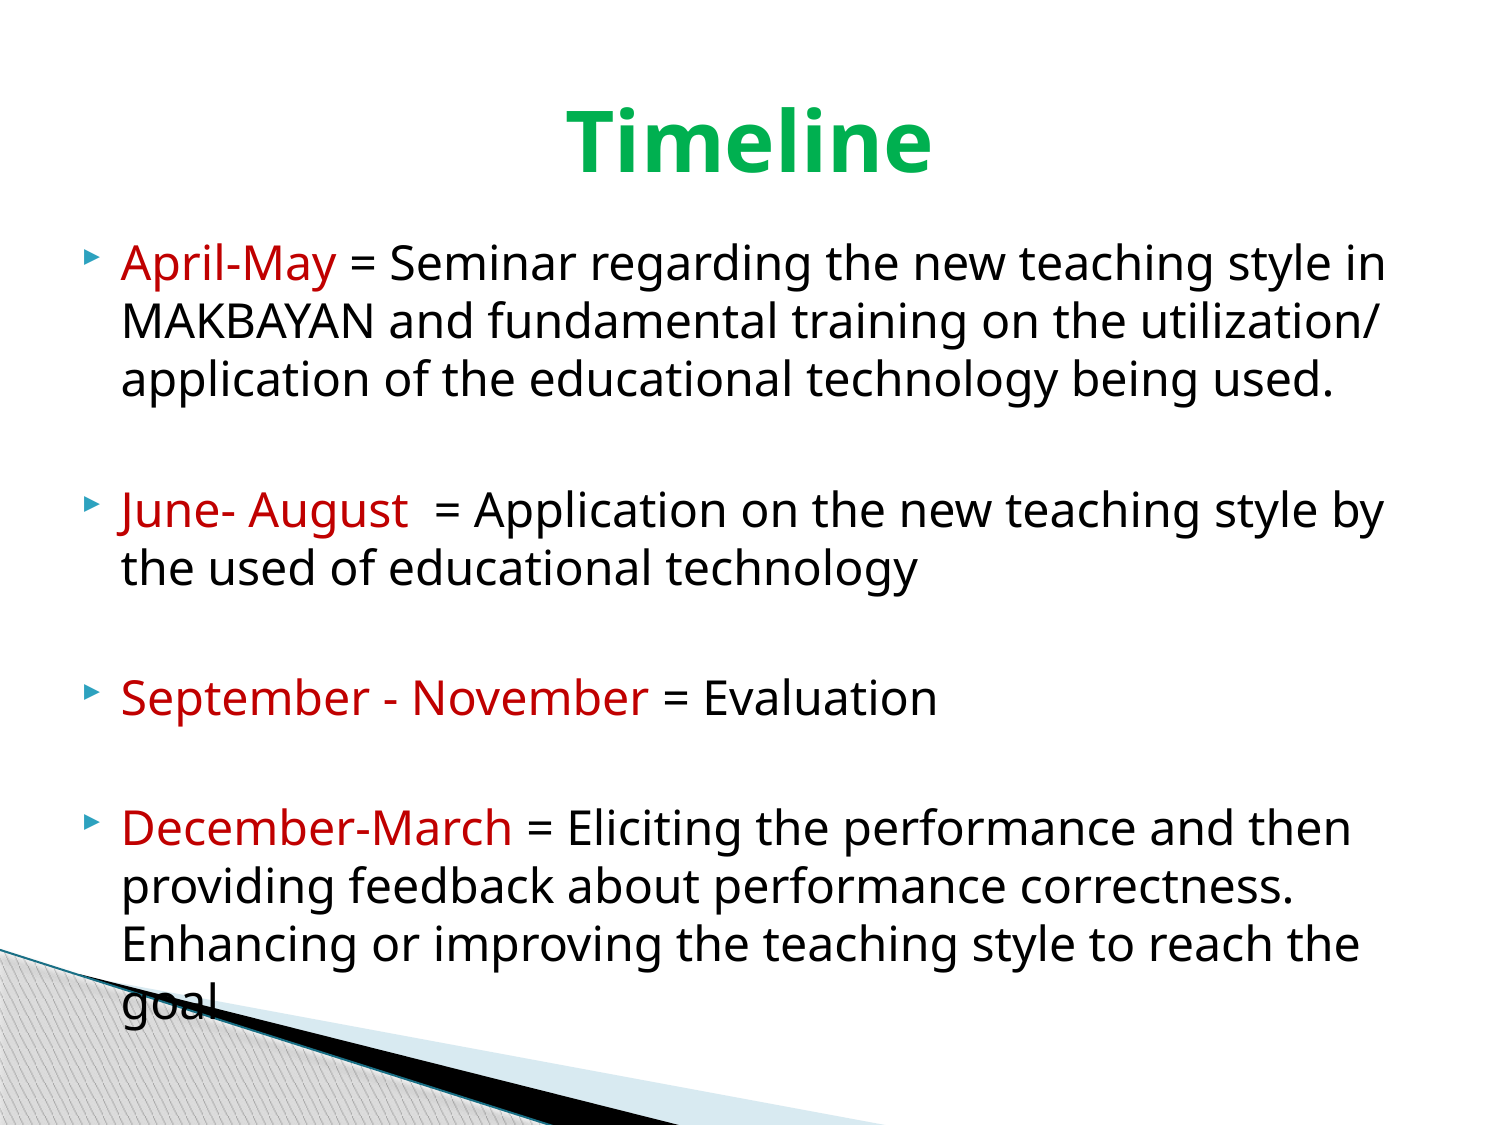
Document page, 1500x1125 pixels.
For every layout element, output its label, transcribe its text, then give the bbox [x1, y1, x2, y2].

list April-May = Seminar regarding the new teaching style in MAKBAYAN and fundamental training on the utilization/ application of the educational technology being used. June- August = Application on the new teaching style by the used of educational technology September - November = Evaluation December-March = Eliciting the performance and then providing feedback about performance correctness. Enhancing or improving the teaching style to reach the goal. [50, 224, 1450, 1050]
title Timeline [75, 45, 1425, 233]
